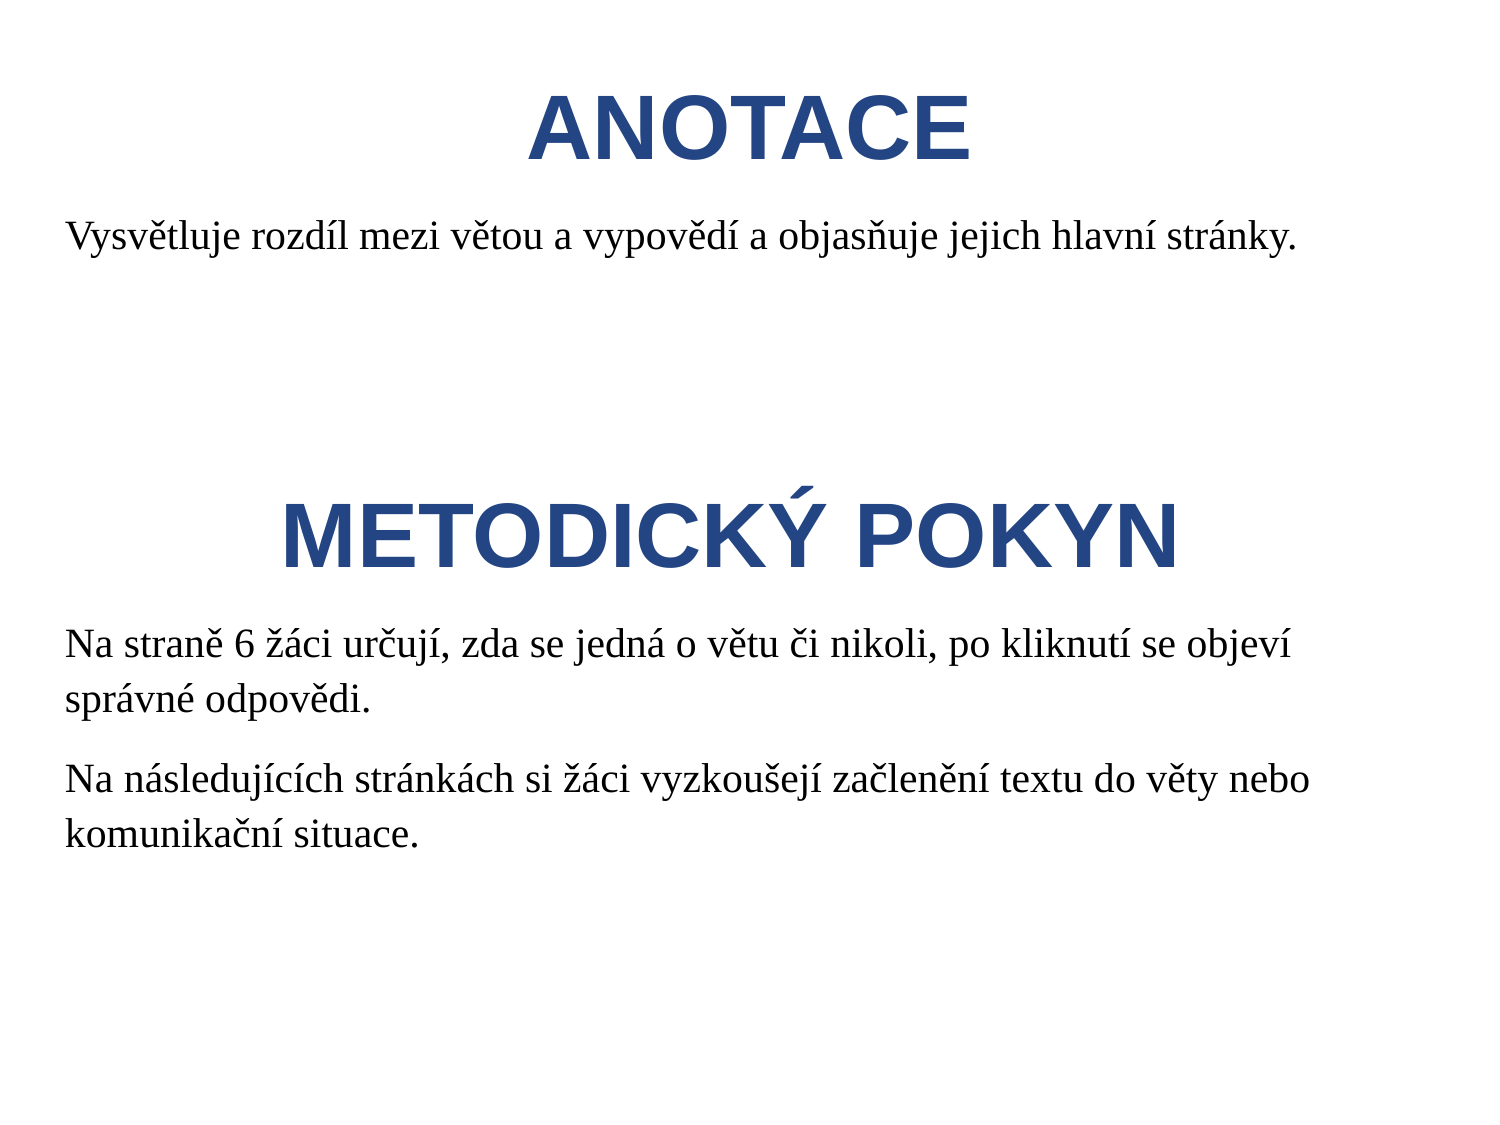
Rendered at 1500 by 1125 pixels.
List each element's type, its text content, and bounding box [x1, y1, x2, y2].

text_box ANOTACE Vysvětluje rozdíl mezi větou a vypovědí a objasňuje jejich hlavní stránky. [50, 49, 1450, 265]
text_box METODICKÝ POKYN Na straně 6 žáci určují, zda se jedná o větu či nikoli, po kliknutí se objeví správné odpovědi. Na následujících stránkách si žáci vyzkoušejí začlenění textu do věty nebo komunikační situace. [49, 457, 1413, 863]
